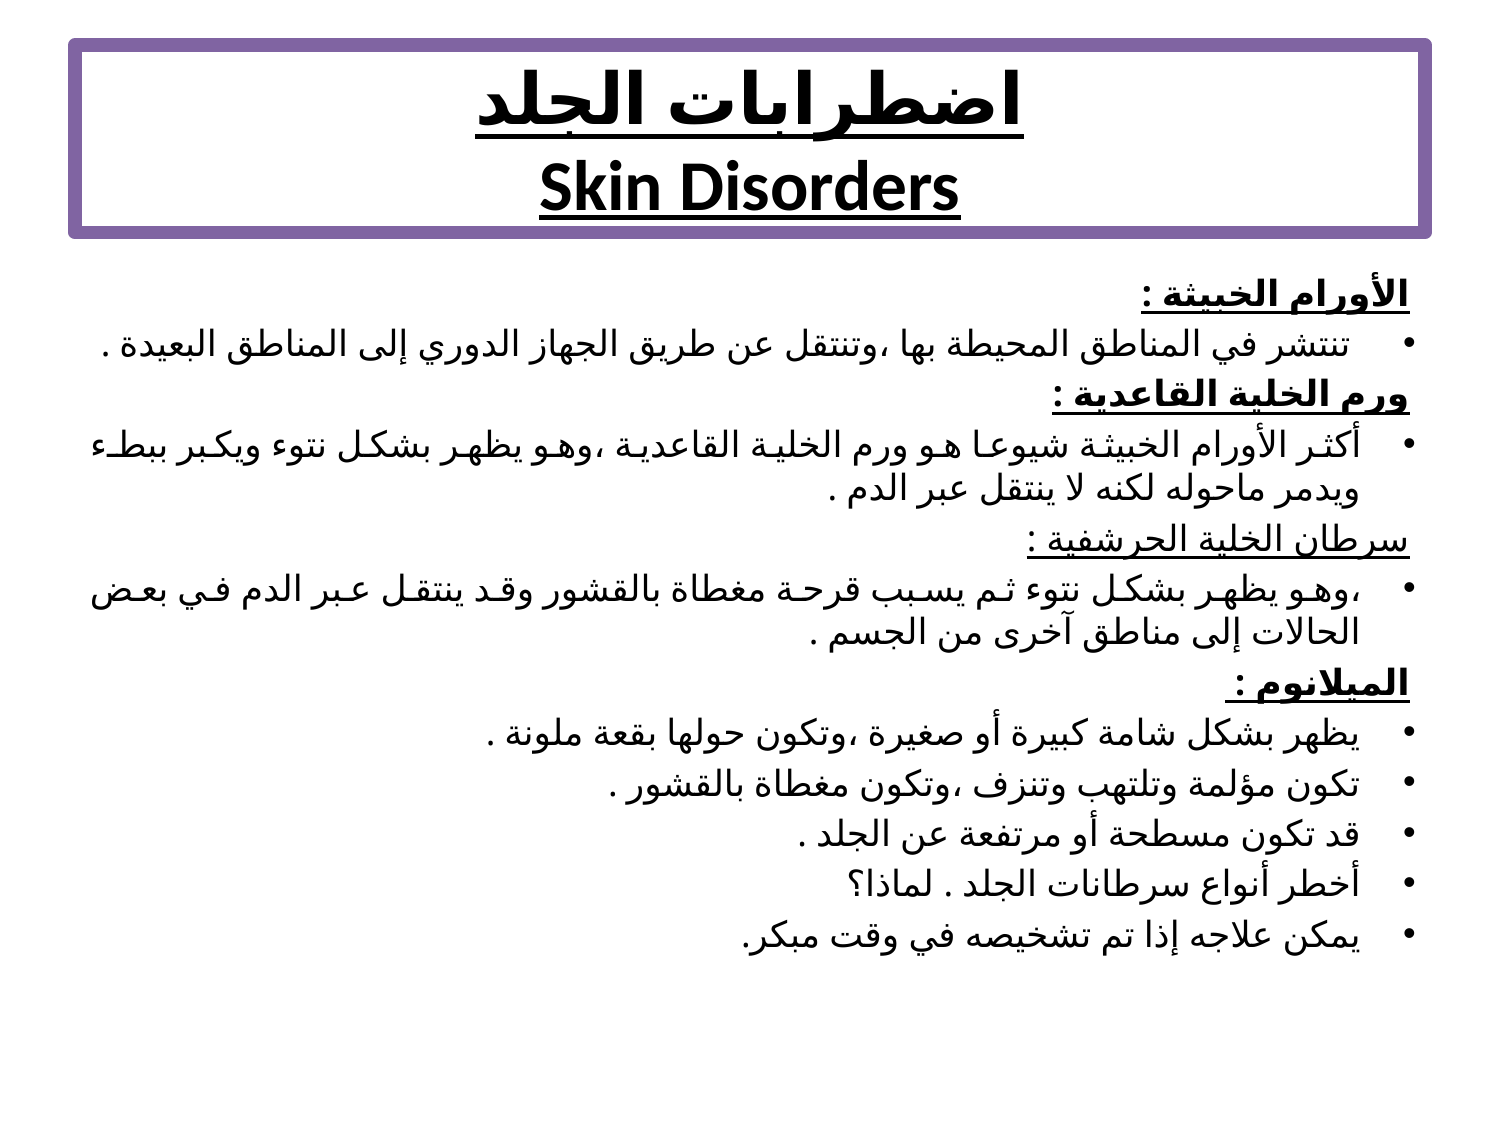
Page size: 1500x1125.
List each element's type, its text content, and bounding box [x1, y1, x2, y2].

list الأورام الخبيثة : تنتشر في المناطق المحيطة بها ،وتنتقل عن طريق الجهاز الدوري إلى المناطق البعيدة . ورم الخلية القاعدية : أكثر الأورام الخبيثة شيوعا هو ورم الخلية القاعدية ،وهو يظهر بشكل نتوء ويكبر ببطء ويدمر ماحوله لكنه لا ينتقل عبر الدم . سرطان الخلية الحرشفية : ،وهو يظهر بشكل نتوء ثم يسبب قرحة مغطاة بالقشور وقد ينتقل عبر الدم في بعض الحالات إلى مناطق آخرى من الجسم . الميلانوم : يظهر بشكل شامة كبيرة أو صغيرة ،وتكون حولها بقعة ملونة . تكون مؤلمة وتلتهب وتنزف ،وتكون مغطاة بالقشور . قد تكون مسطحة أو مرتفعة عن الجلد . أخطر أنواع سرطانات الجلد . لماذا؟ يمكن علاجه إذا تم تشخيصه في وقت مبكر. [75, 262, 1425, 1005]
title اضطرابات الجلد Skin Disorders [75, 45, 1425, 233]
